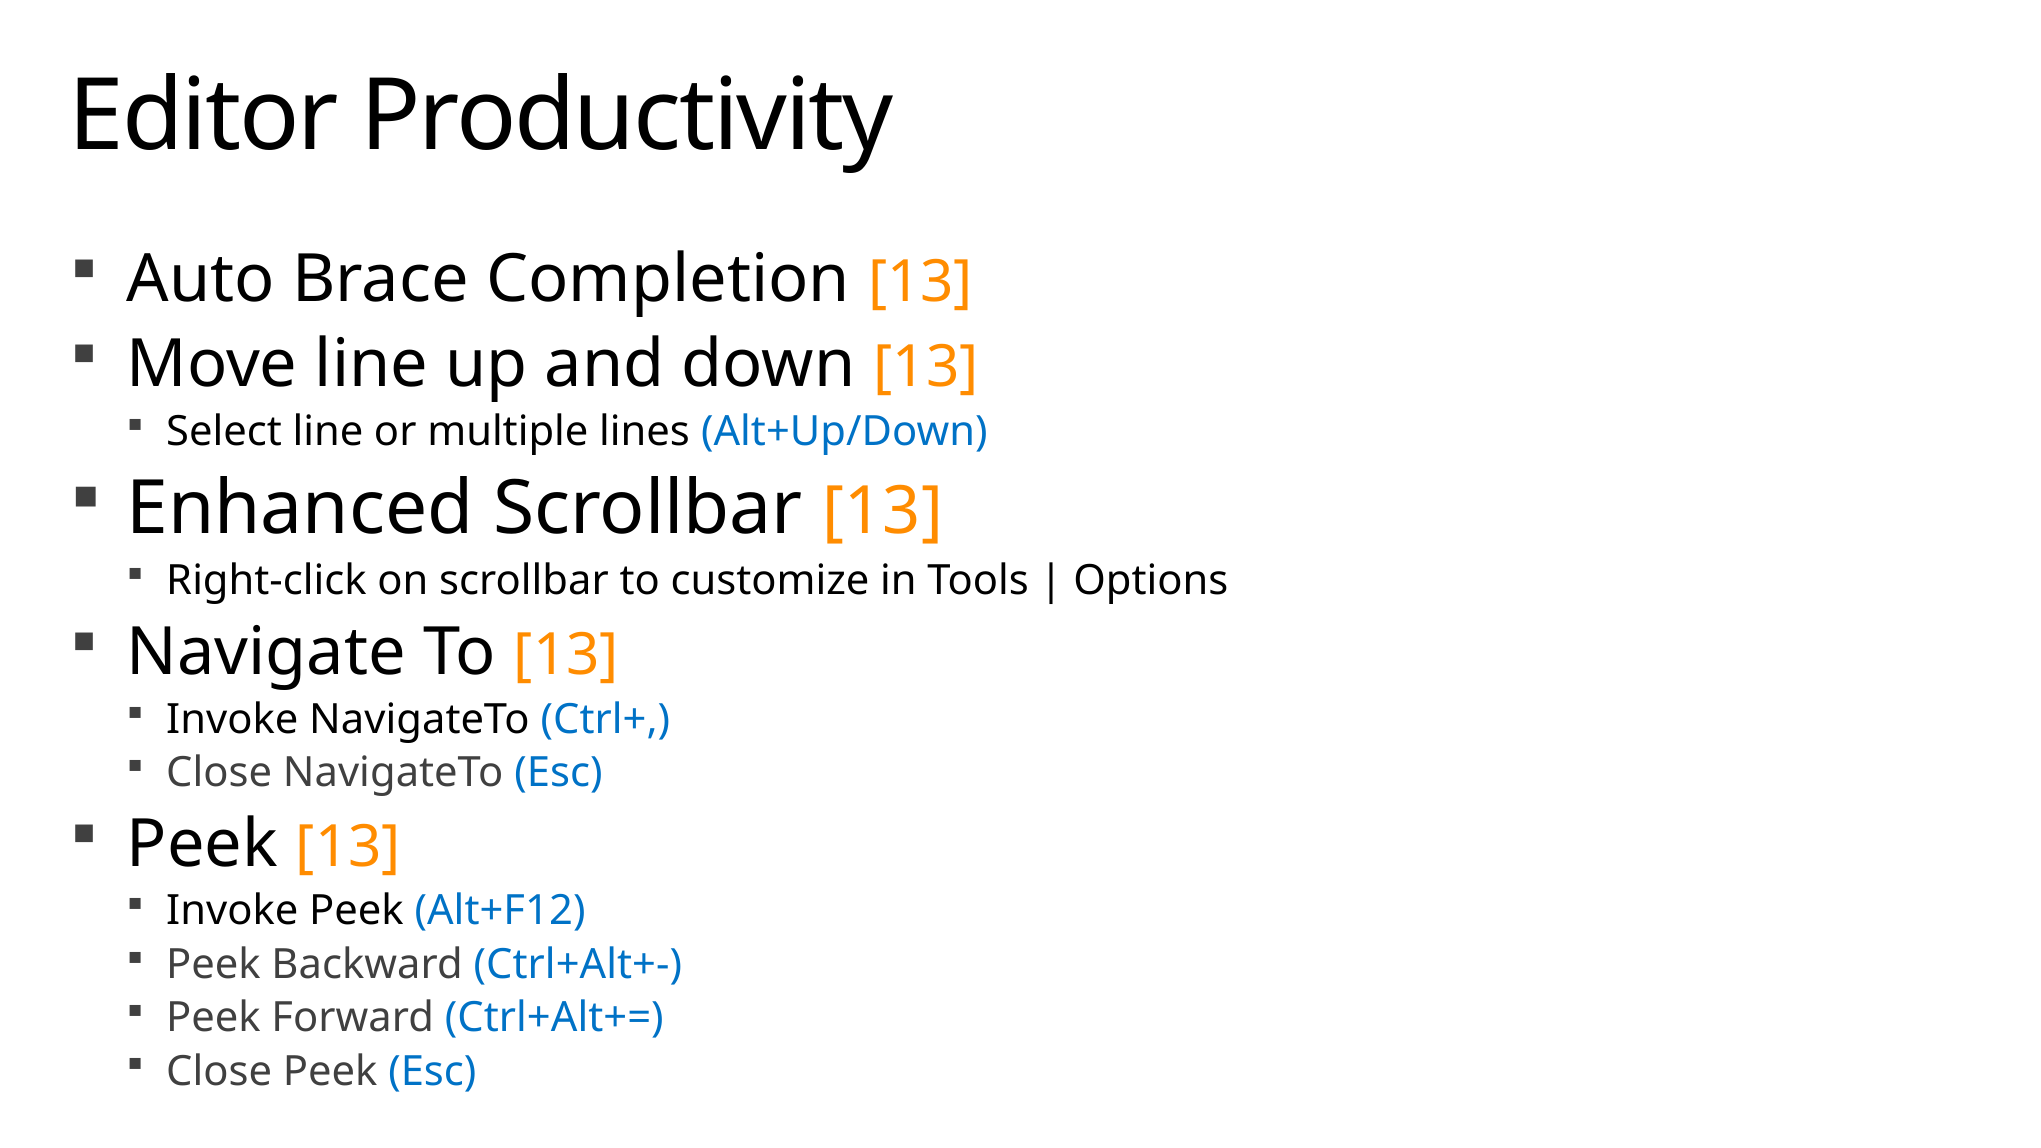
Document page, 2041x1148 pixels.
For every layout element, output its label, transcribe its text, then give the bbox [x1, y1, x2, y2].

list Auto Brace Completion [13] Move line up and down [13] Select line or multiple lines (Alt+Up/Down) Enhanced Scrollbar [13] Right-click on scrollbar to customize in Tools | Options Navigate To [13] Invoke NavigateTo (Ctrl+,) Close NavigateTo (Esc) Peek [13] Invoke Peek (Alt+F12) Peek Backward (Ctrl+Alt+-) Peek Forward (Ctrl+Alt+=) Close Peek (Esc) [46, 228, 1996, 1054]
title Editor Productivity [45, 48, 1996, 199]
